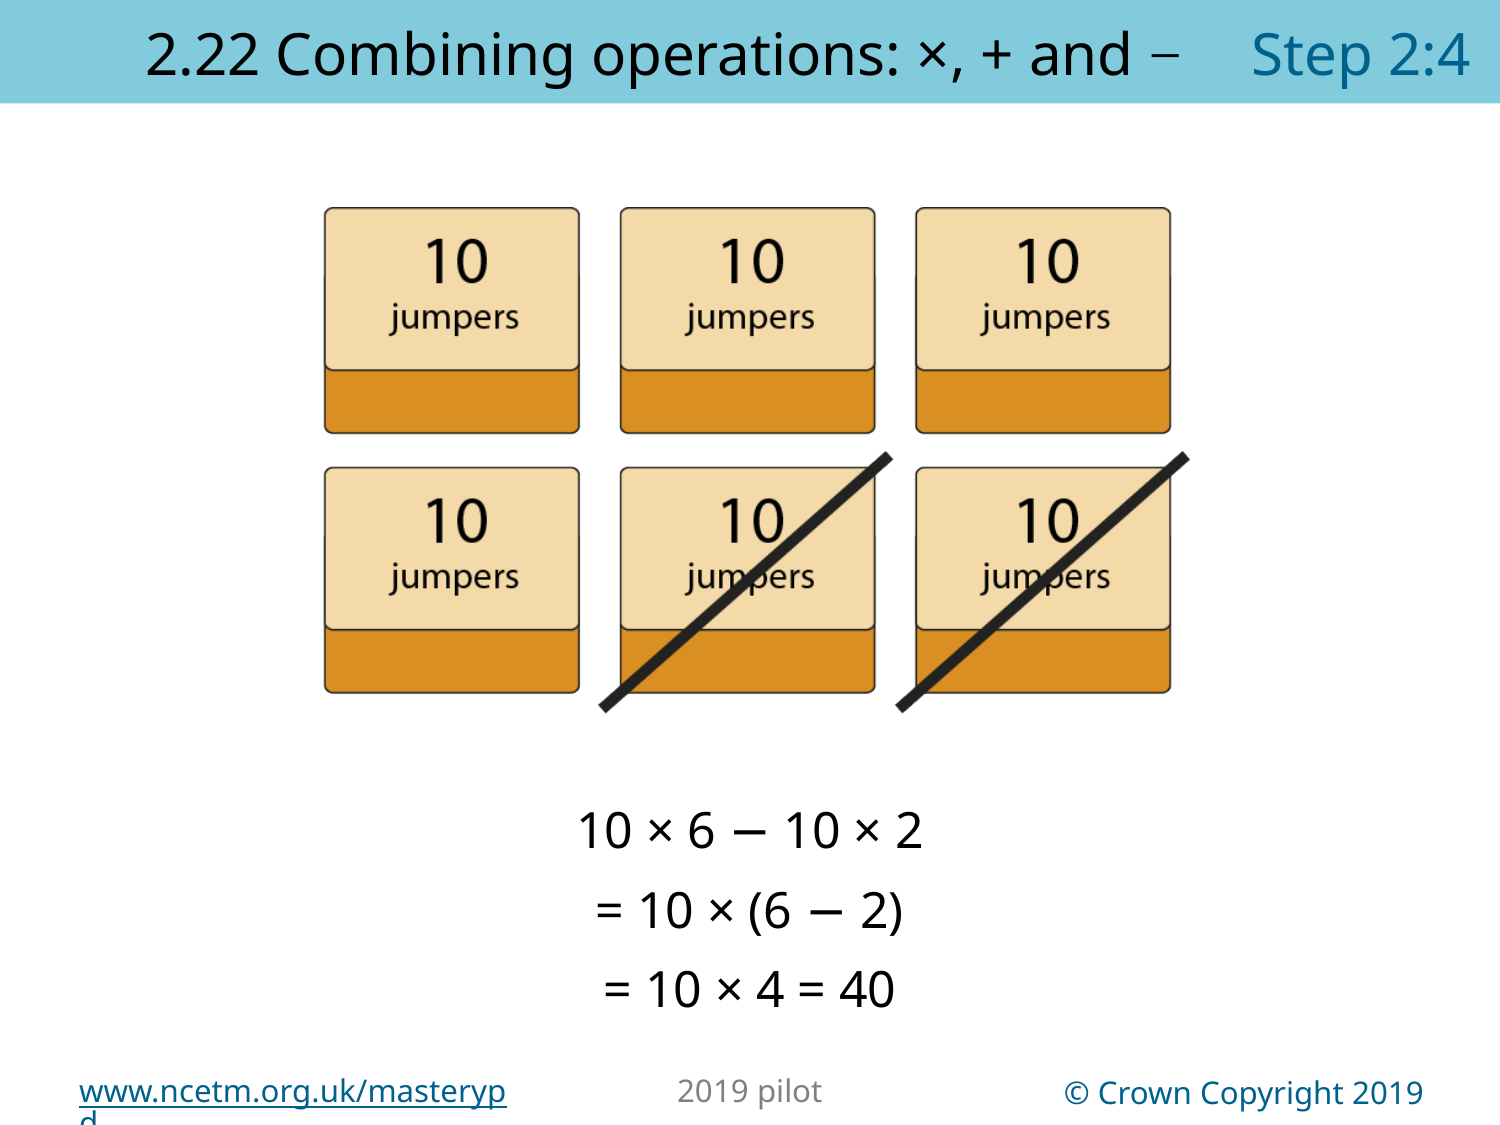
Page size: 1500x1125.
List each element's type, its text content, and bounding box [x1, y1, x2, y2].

text_box = 10 × 4 = 40 [588, 950, 912, 1026]
text_box = 10 × (6 − 2) [580, 870, 919, 946]
picture [246, 207, 1254, 736]
list 2.22 Combining operations: ×, + and − Step 2:4 [0, 0, 1500, 104]
text_box 10 × 6 − 10 × 2 [561, 790, 939, 866]
